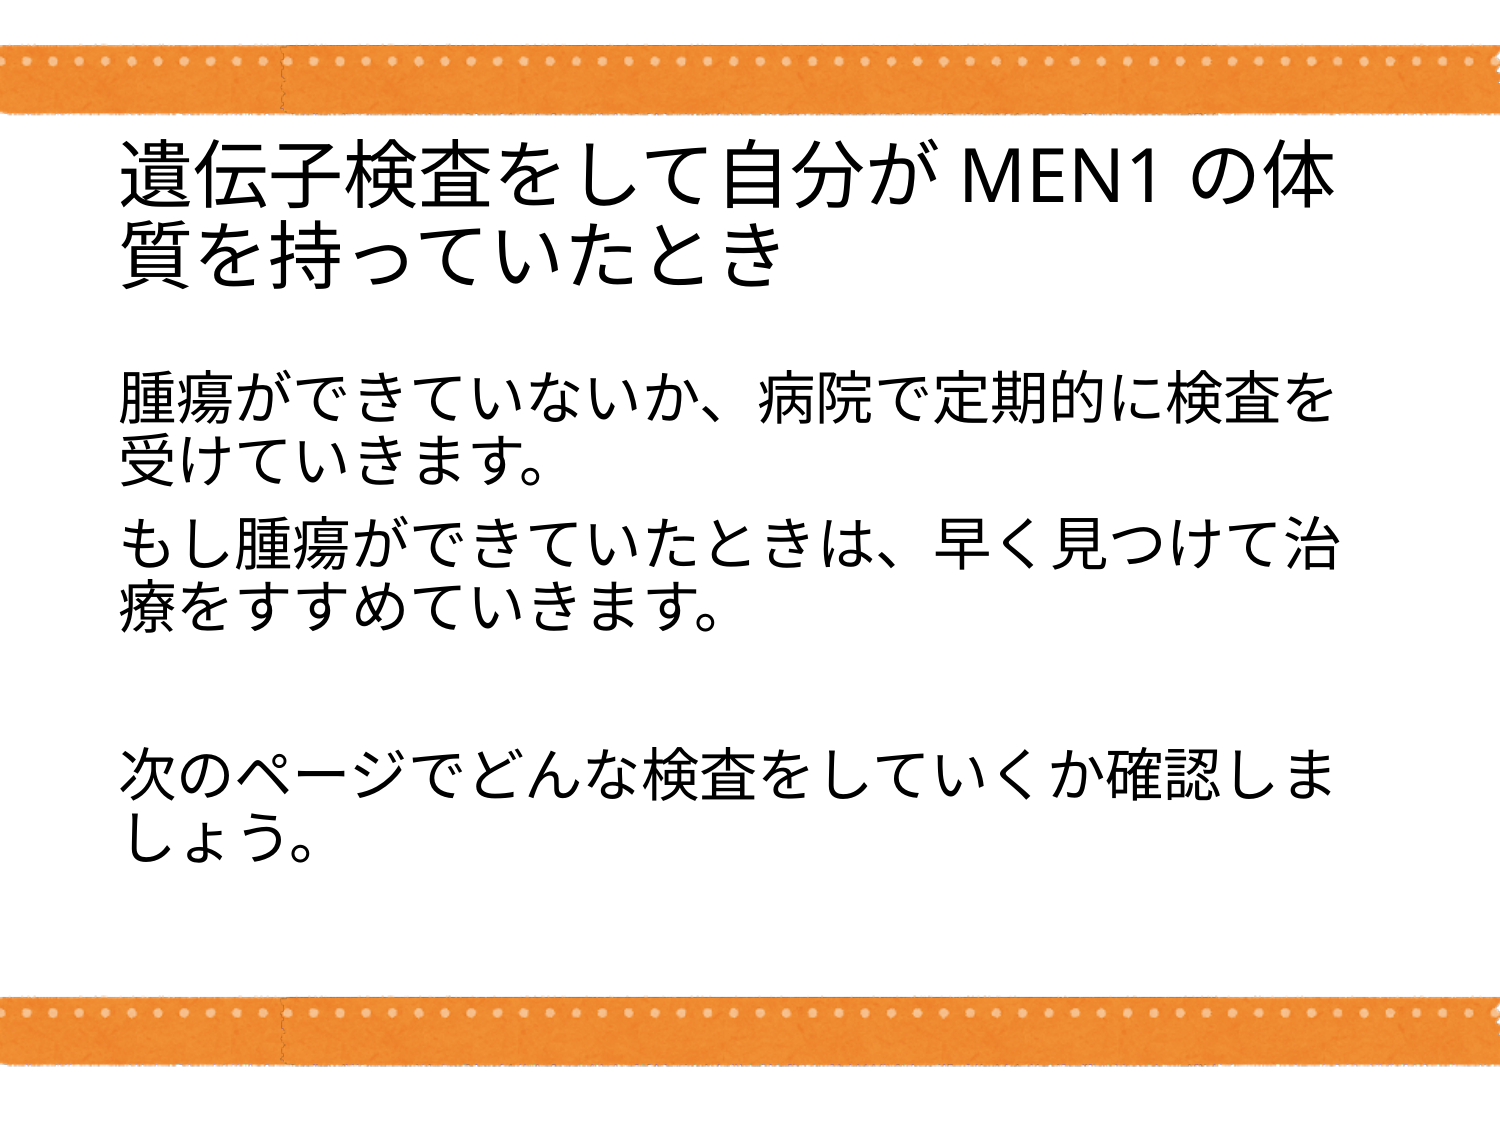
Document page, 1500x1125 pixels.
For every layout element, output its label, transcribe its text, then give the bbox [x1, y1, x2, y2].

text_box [0, 974, 1500, 1091]
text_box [0, 22, 1500, 139]
list 腫瘍ができていないか、病院で定期的に検査を受けていきます。 もし腫瘍ができていたときは、早く見つけて治療をすすめていきます。 次のページでどんな検査をしていくか確認しましょう。 [103, 361, 1397, 974]
title 遺伝子検査をして自分がMEN1の体質を持っていたとき [103, 139, 1397, 328]
